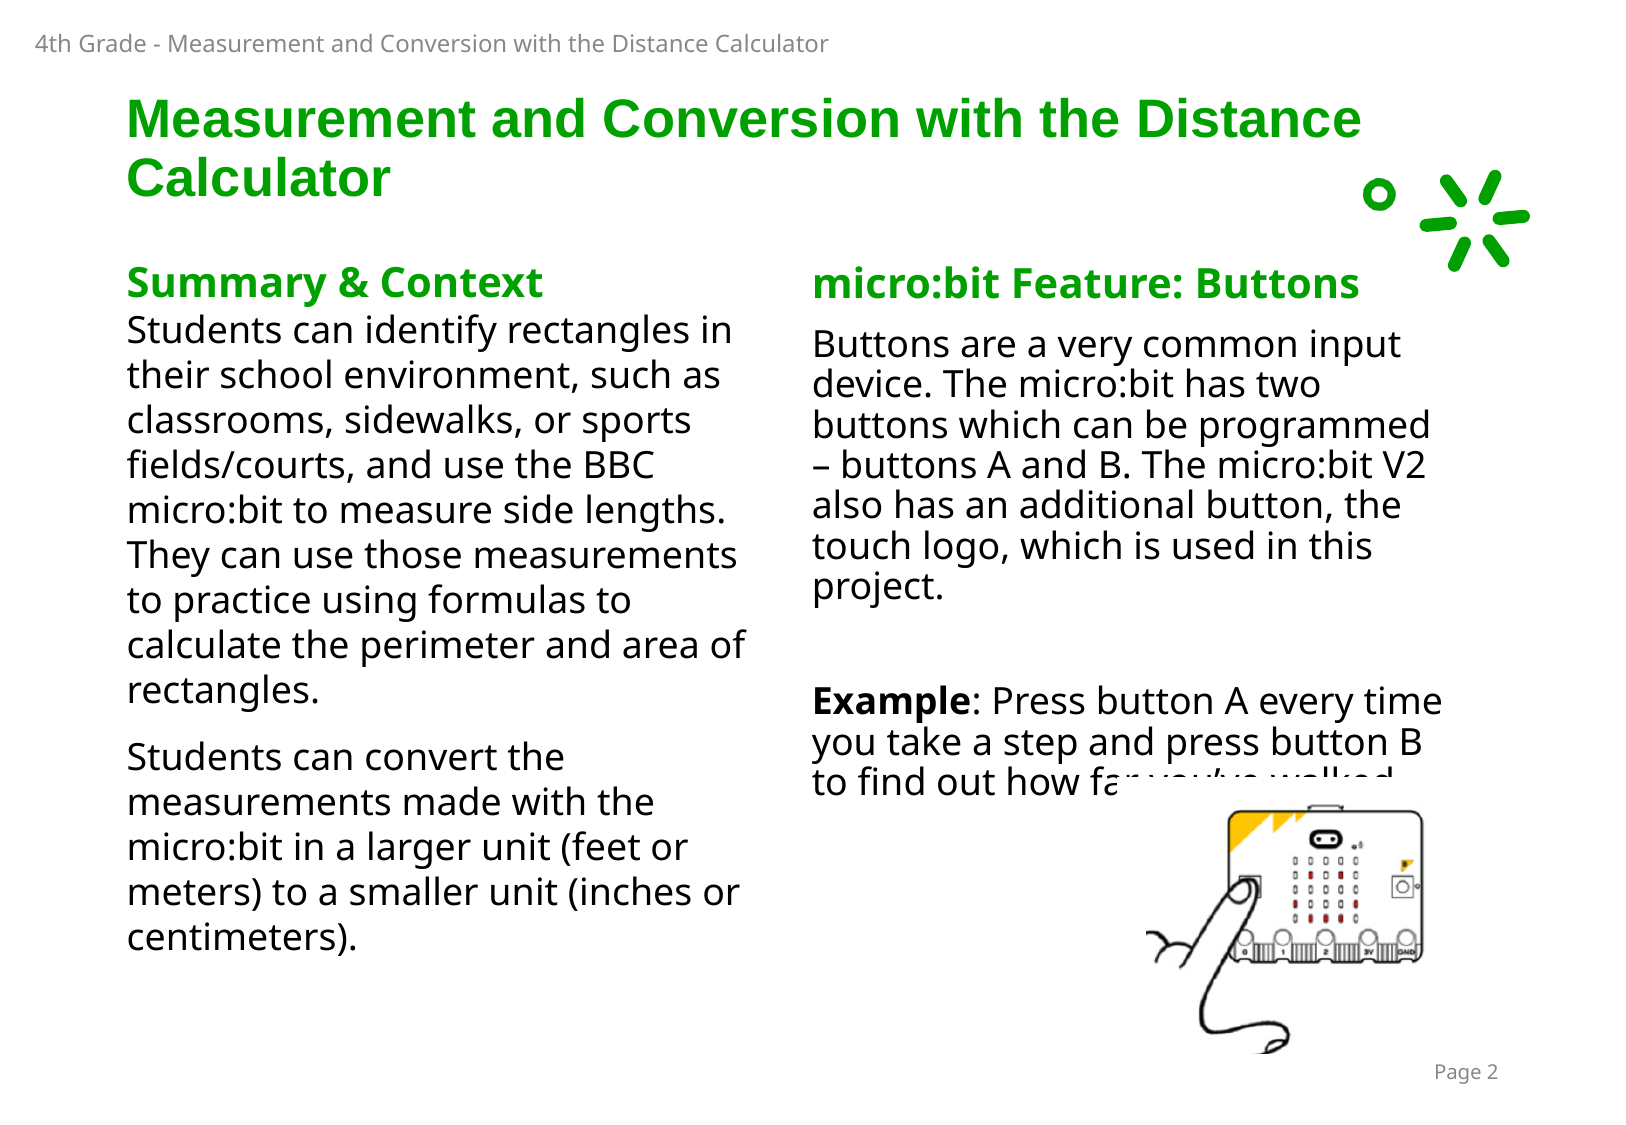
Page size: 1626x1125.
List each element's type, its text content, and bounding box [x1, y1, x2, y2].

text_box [1421, 166, 1529, 276]
title Measurement and Conversion with the Distance Calculator [111, 74, 1514, 225]
slide_number Page 2 [1147, 1042, 1514, 1103]
text_box micro:bit Feature: Buttons Buttons are a very common input device. The micro:bit has two buttons which can be programmed – buttons A and B. The micro:bit V2 also has an additional button, the touch logo, which is used in this project. Example: Press button A every time you take a step and press button B to find out how far you’ve walked. [796, 255, 1475, 1012]
picture [1117, 777, 1454, 1060]
picture [1362, 177, 1396, 211]
list Summary & Context Students can identify rectangles in their school environment, such as classrooms, sidewalks, or sports fields/courts, and use the BBC micro:bit to measure side lengths. They can use those measurements to practice using formulas to calculate the perimeter and area of rectangles. Students can convert the measurements made with the micro:bit in a larger unit (feet or meters) to a smaller unit (inches or centimeters). [111, 253, 790, 1011]
